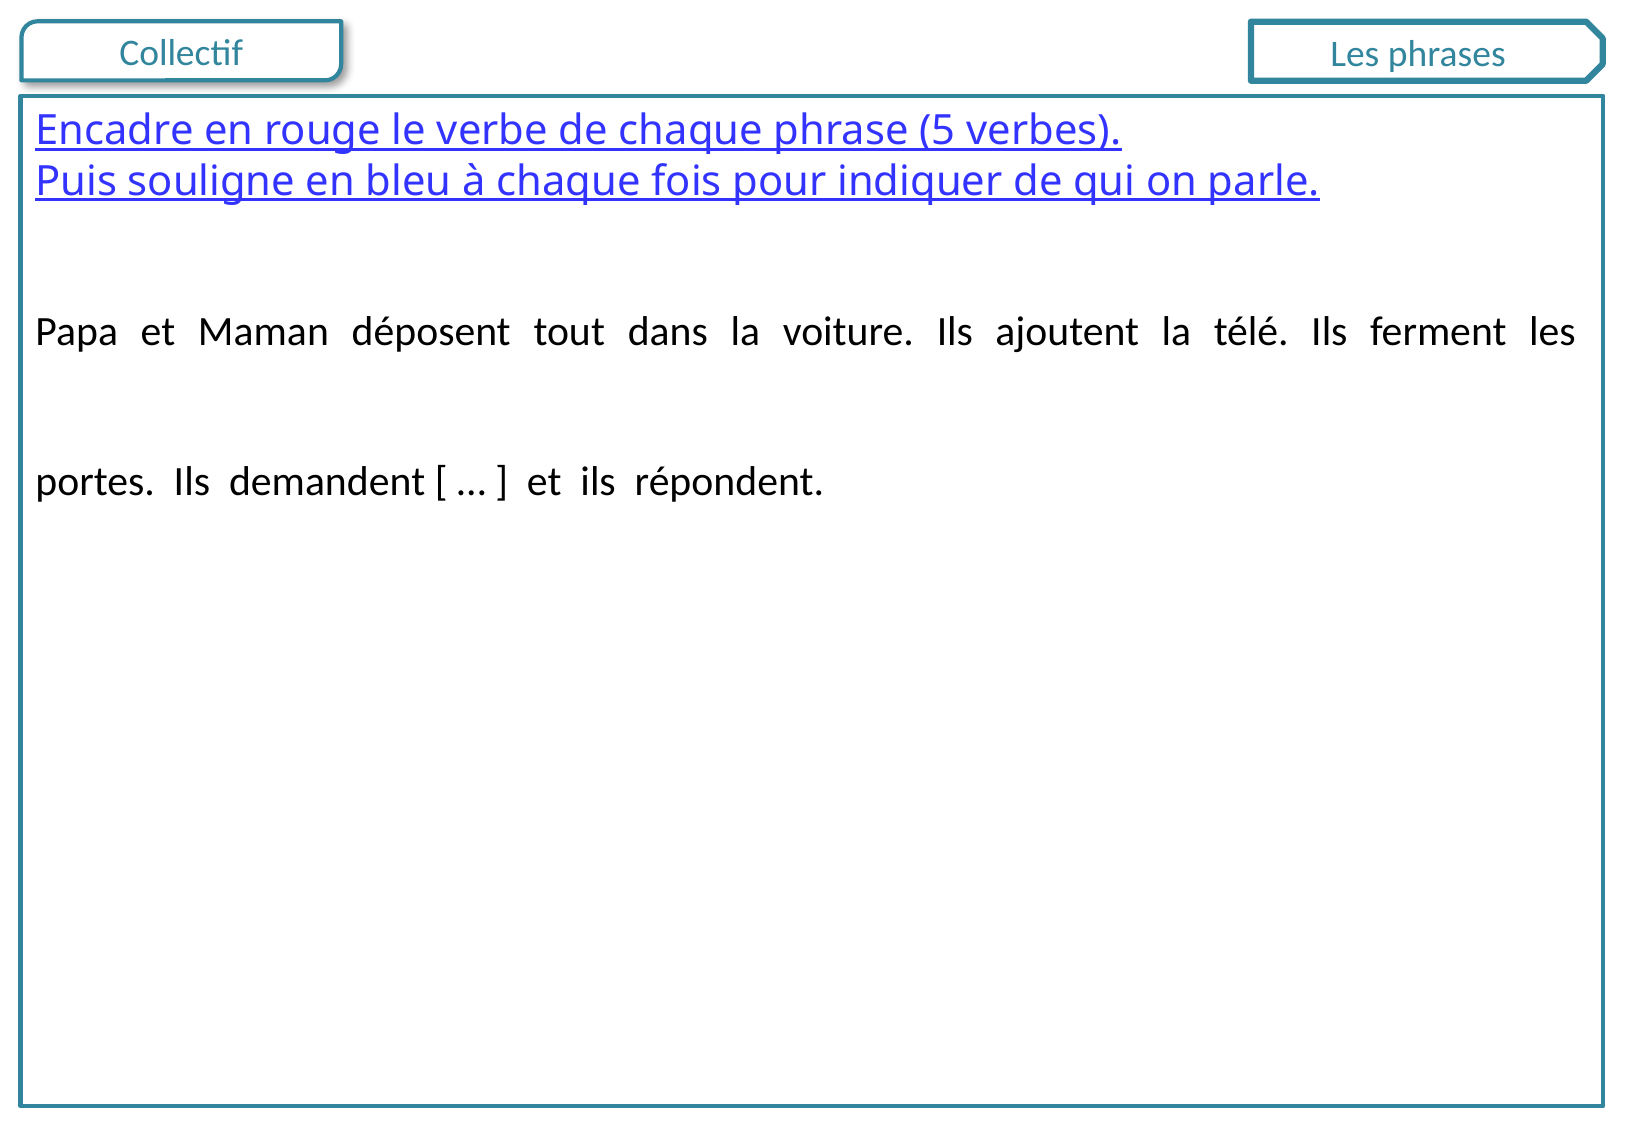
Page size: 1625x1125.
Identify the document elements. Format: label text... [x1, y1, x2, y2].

list Encadre en rouge le verbe de chaque phrase (5 verbes). Puis souligne en bleu à chaque fois pour indiquer de qui on parle. Papa et Maman déposent tout dans la voiture. Ils ajoutent la télé. Ils ferment les portes. Ils demandent [ … ] et ils répondent. [18, 94, 1605, 1108]
list Les phrases [1251, 21, 1585, 81]
